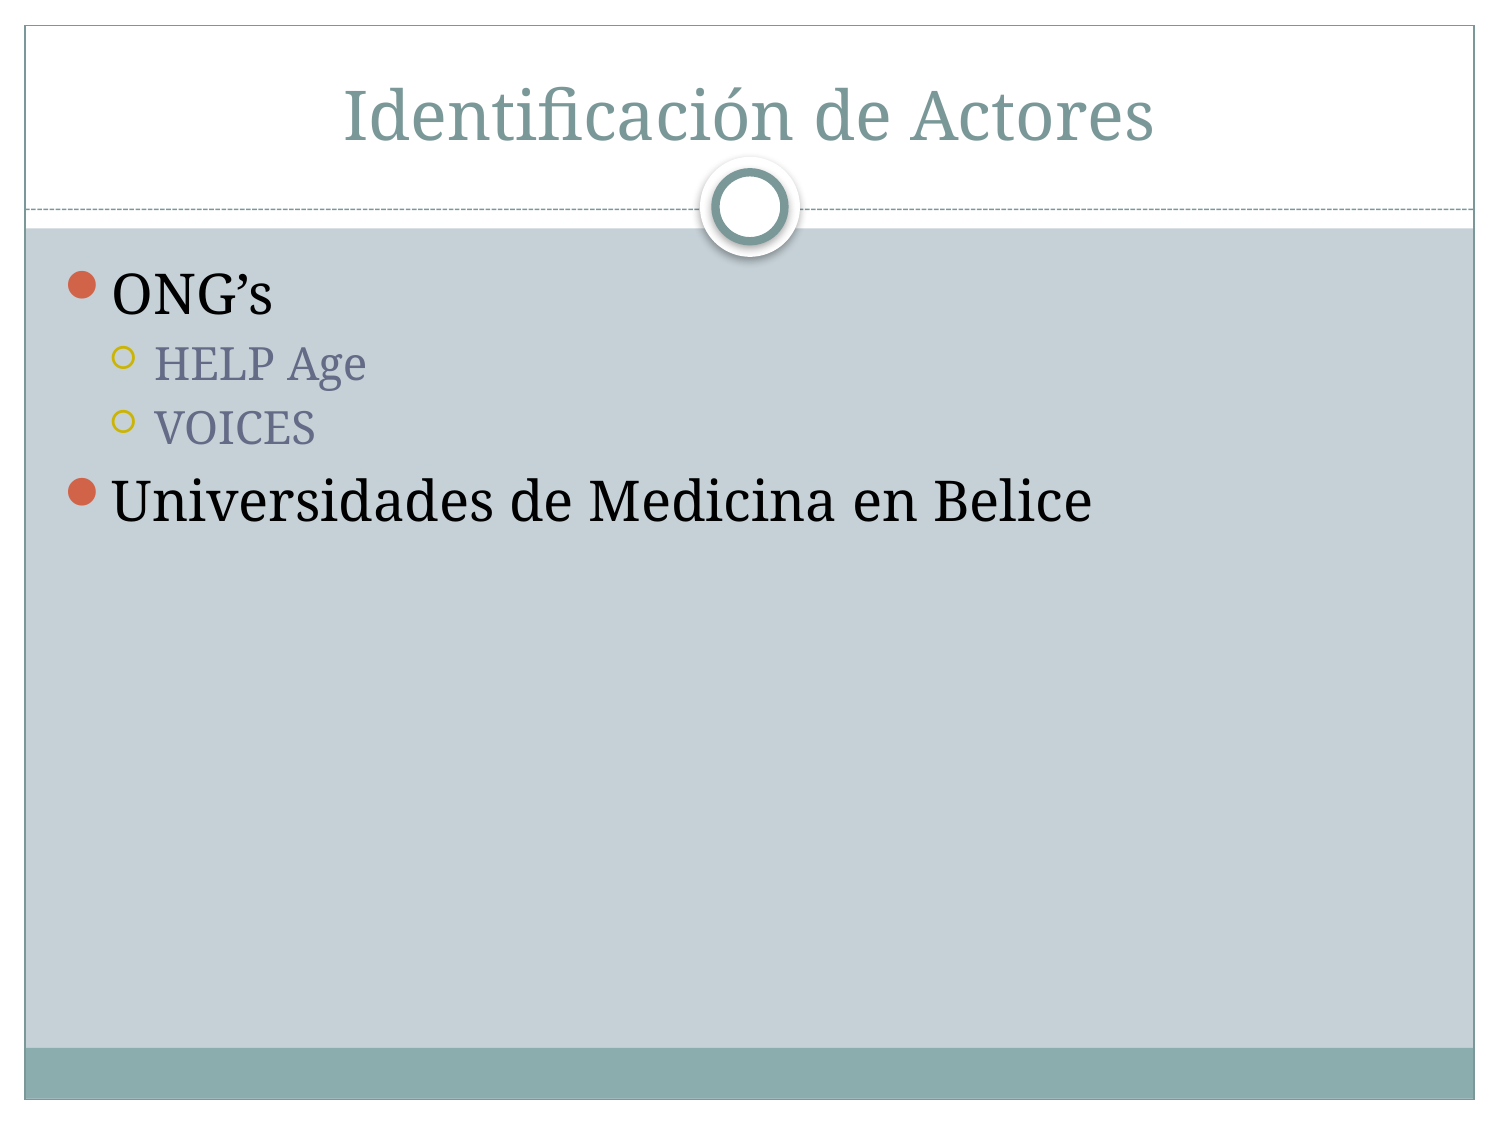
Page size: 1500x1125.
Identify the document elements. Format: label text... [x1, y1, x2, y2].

title Identificación de Actores [49, 37, 1450, 162]
list ONG’s HELP Age VOICES Universidades de Medicina en Belice [49, 250, 1445, 1001]
